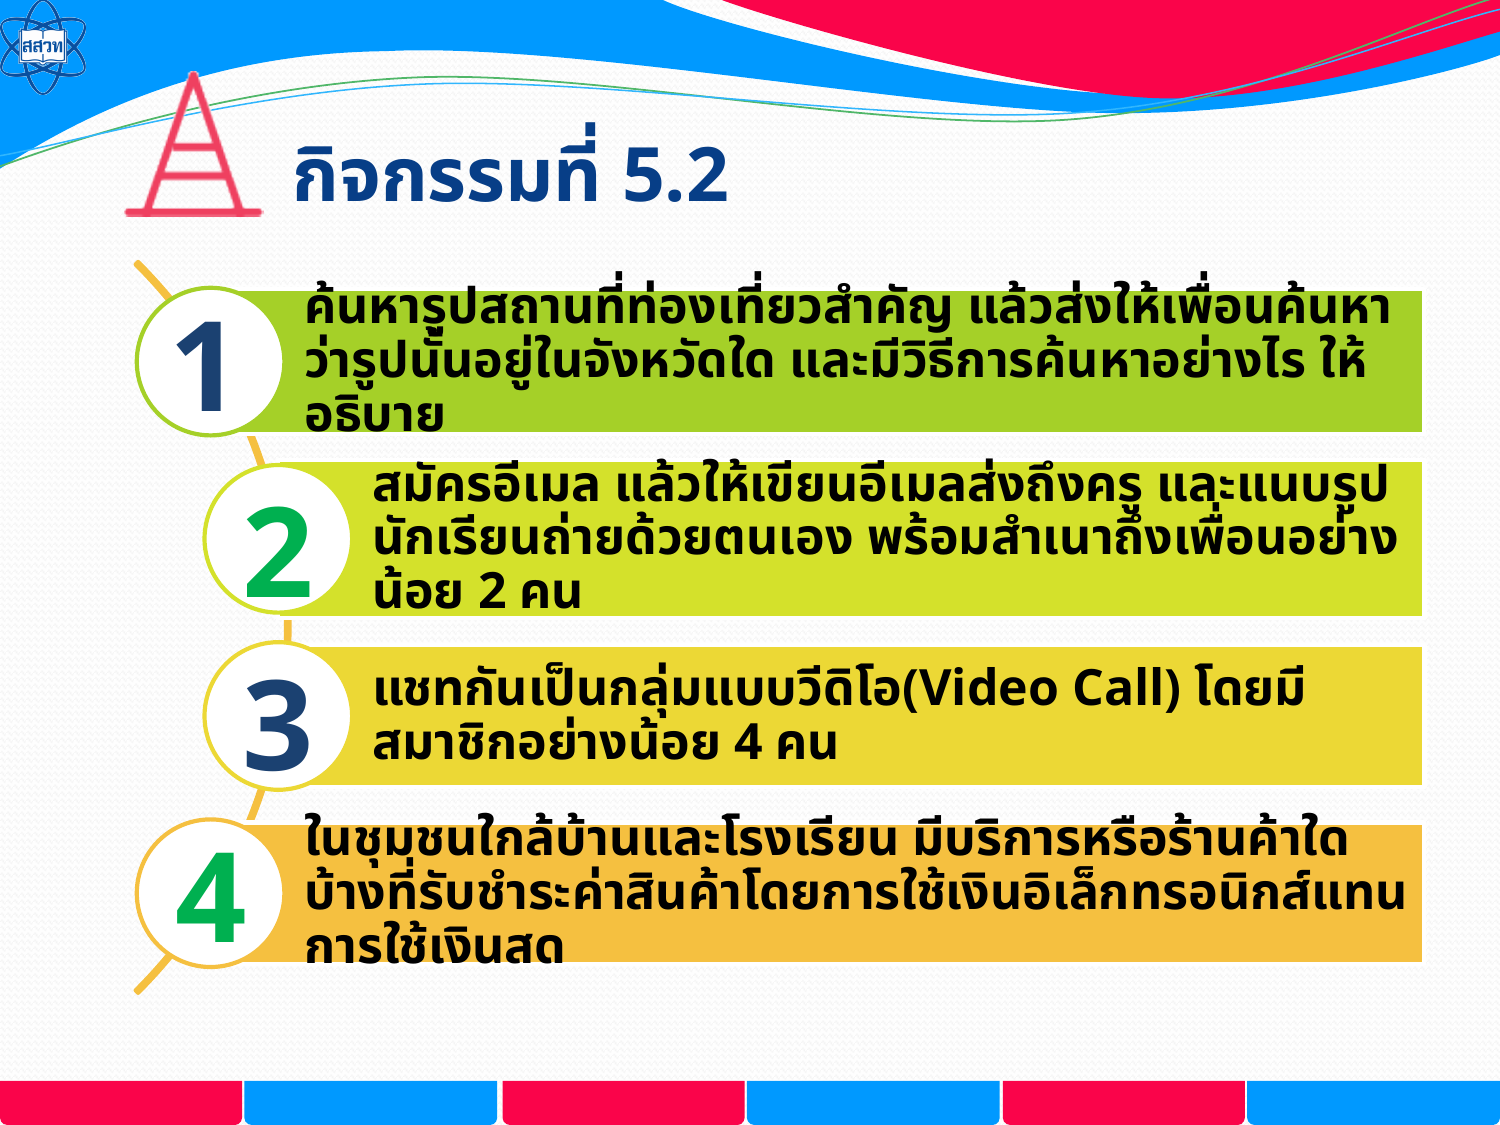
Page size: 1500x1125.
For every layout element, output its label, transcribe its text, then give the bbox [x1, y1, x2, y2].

picture [124, 71, 264, 217]
picture [0, 0, 86, 95]
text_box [123, 243, 1436, 1012]
text_box กิจกรรมที่ 5.2 [278, 118, 775, 242]
